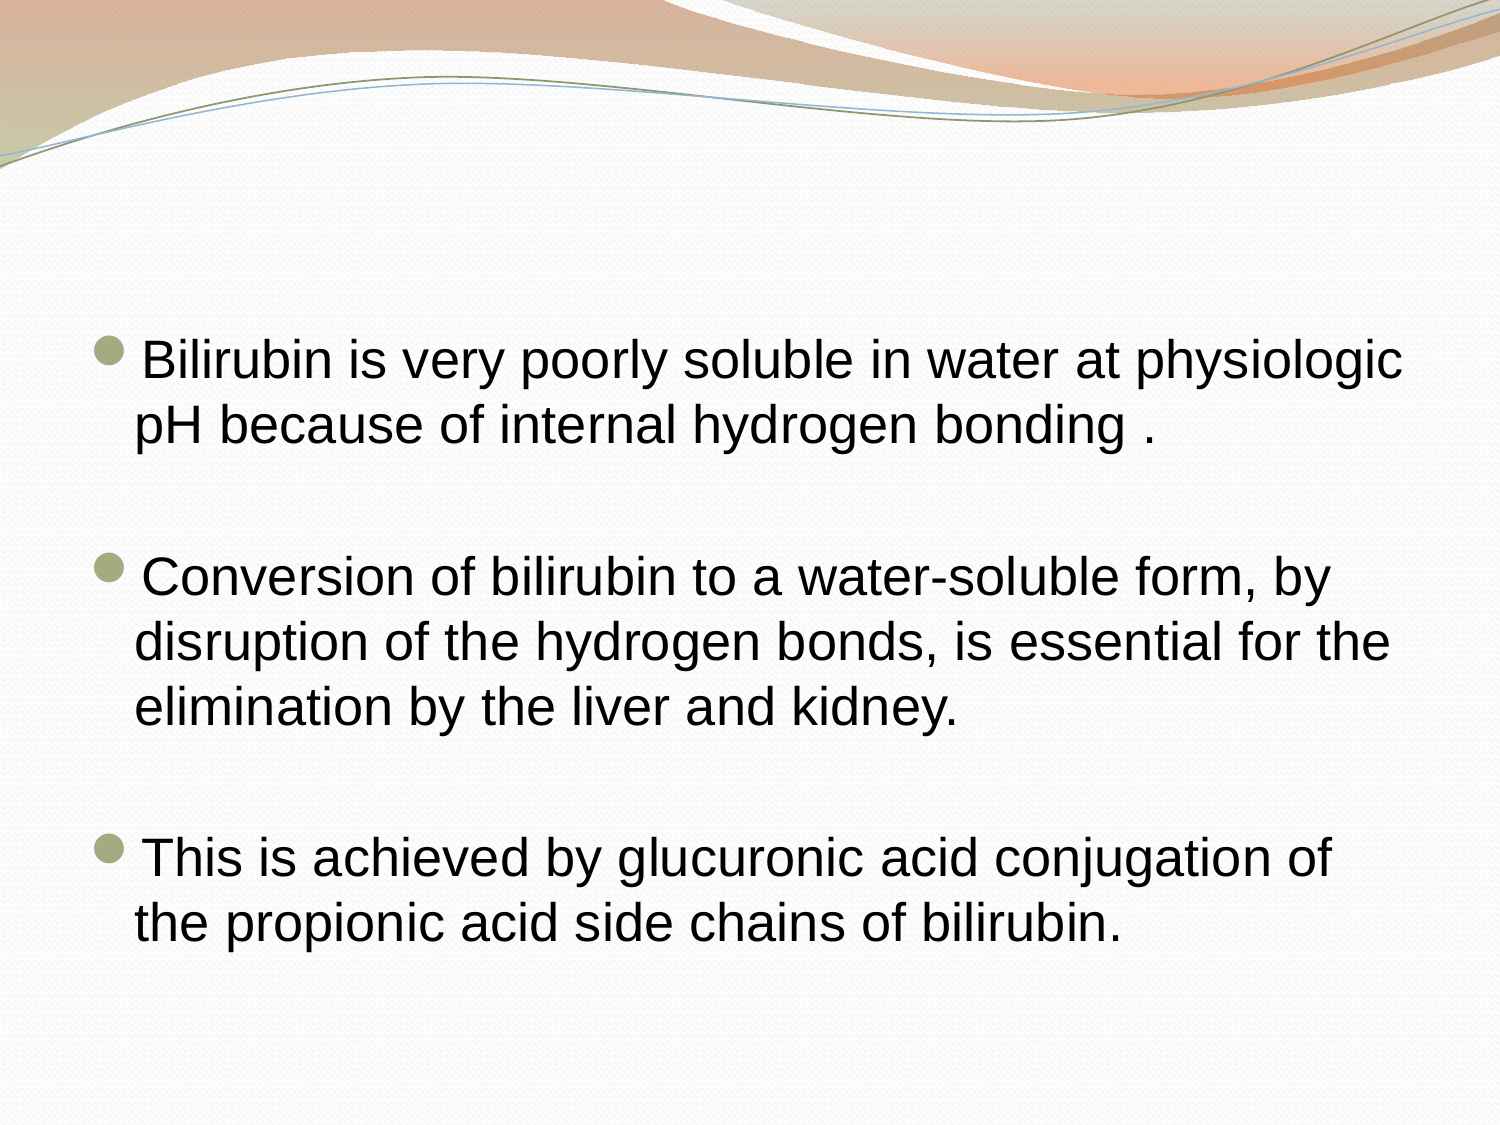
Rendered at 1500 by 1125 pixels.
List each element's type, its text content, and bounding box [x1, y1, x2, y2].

list Bilirubin is very poorly soluble in water at physiologic pH because of internal hydrogen bonding . Conversion of bilirubin to a water-soluble form, by disruption of the hydrogen bonds, is essential for the elimination by the liver and kidney. This is achieved by glucuronic acid conjugation of the propionic acid side chains of bilirubin. [75, 317, 1425, 1038]
